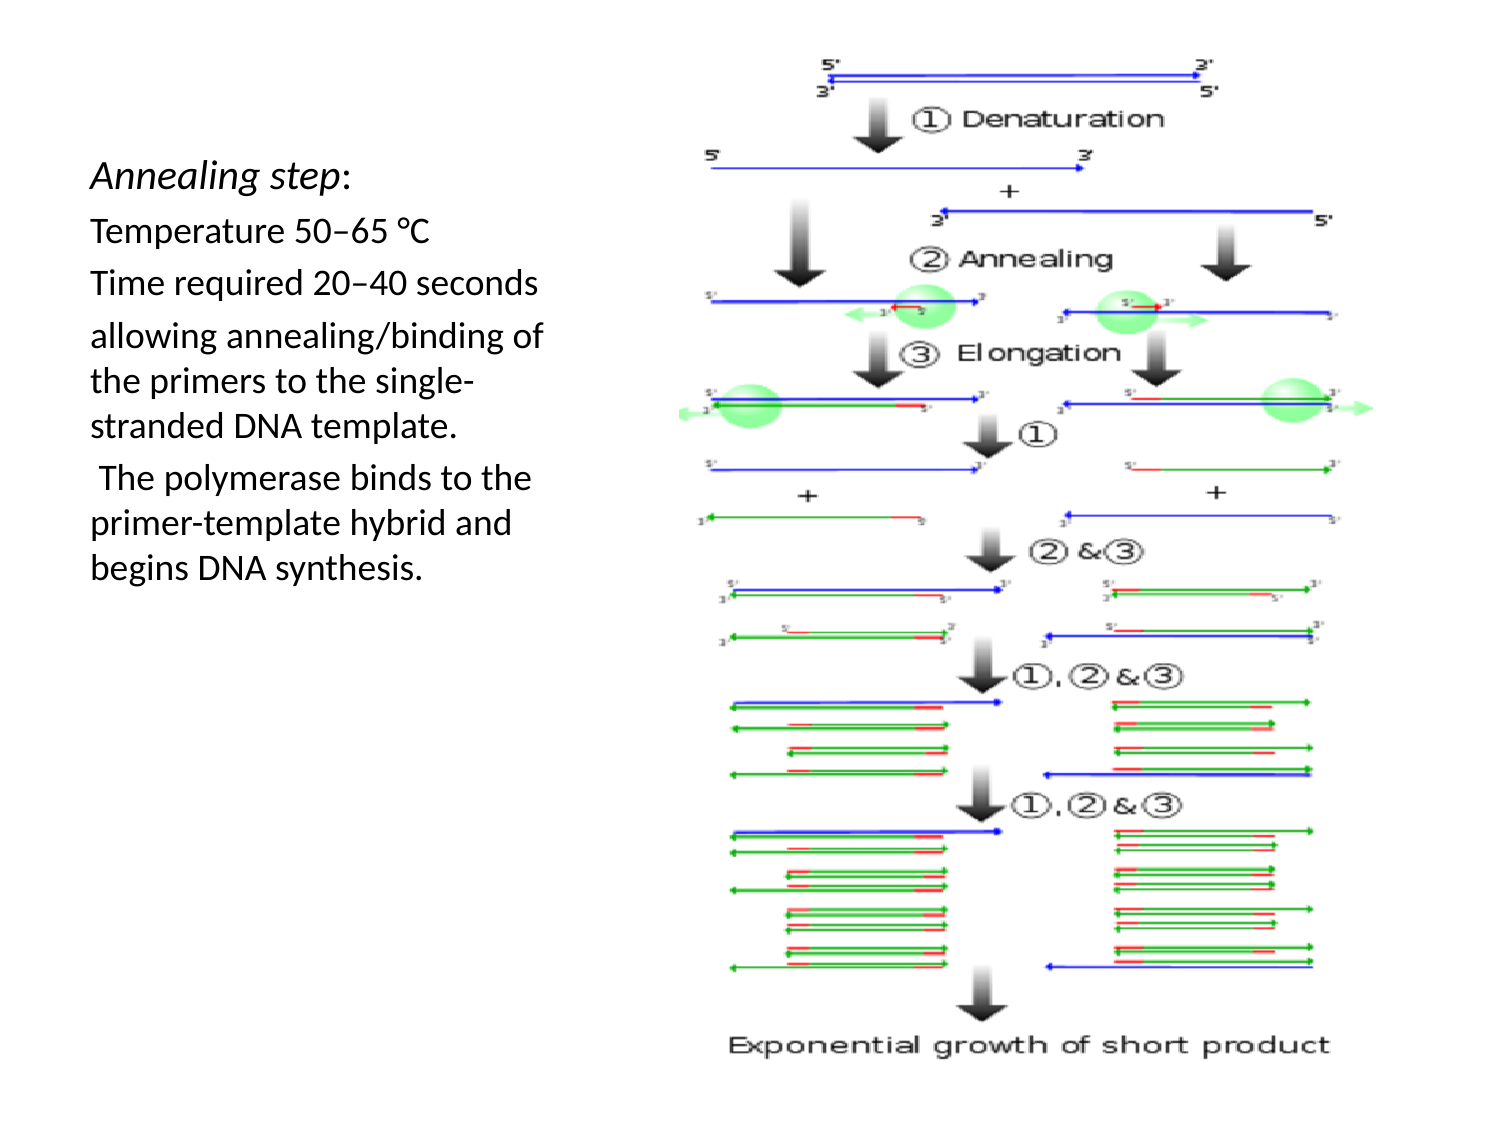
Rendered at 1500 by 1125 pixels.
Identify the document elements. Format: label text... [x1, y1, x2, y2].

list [679, 44, 1383, 1067]
list Annealing step: Temperature 50–65 °C Time required 20–40 seconds allowing annealing/binding of the primers to the single-stranded DNA template. The polymerase binds to the primer-template hybrid and begins DNA synthesis. [75, 140, 569, 1005]
